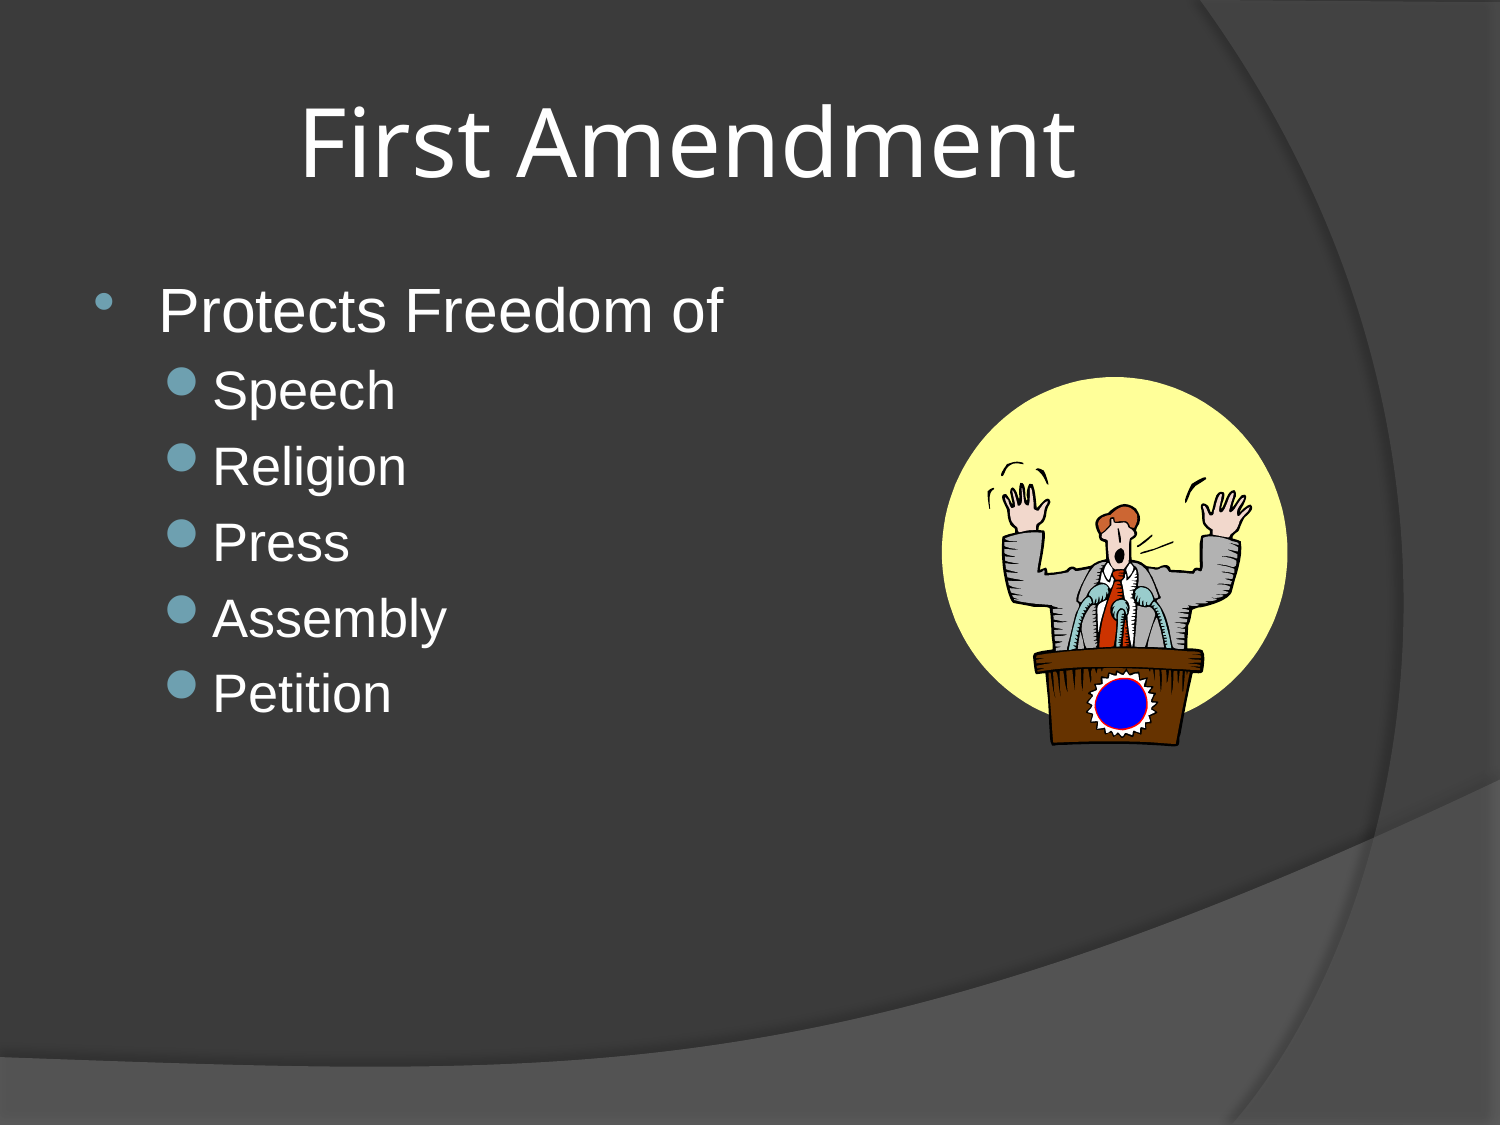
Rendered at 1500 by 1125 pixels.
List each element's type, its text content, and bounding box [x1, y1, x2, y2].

title First Amendment [75, 45, 1300, 233]
picture [941, 376, 1288, 747]
list Protects Freedom of Speech Religion Press Assembly Petition [75, 262, 1300, 1005]
